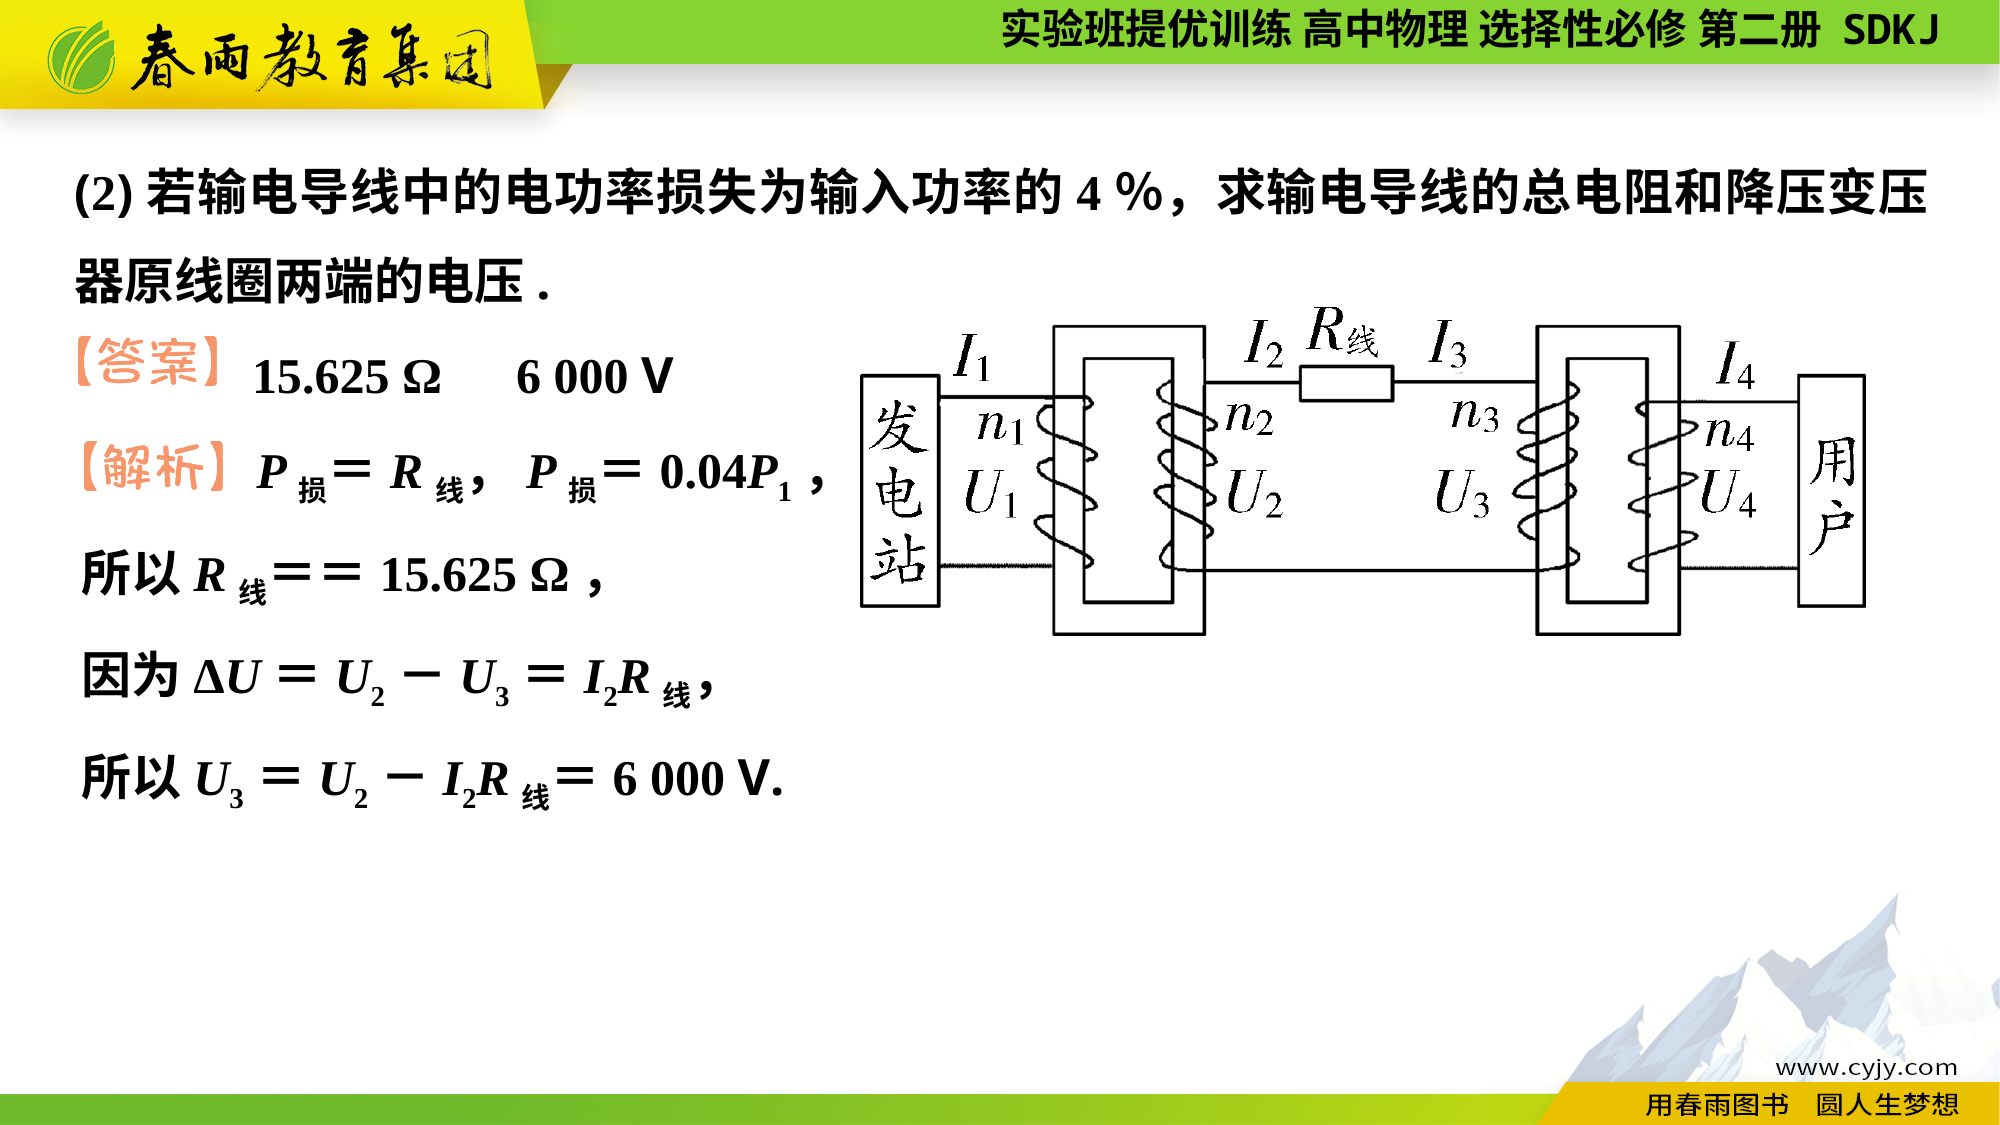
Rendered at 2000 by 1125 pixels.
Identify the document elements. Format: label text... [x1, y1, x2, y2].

text_box 15.625 Ω 6 000 V [237, 306, 854, 411]
list (2)若输电导线中的电功率损失为输入功率的4％，求输电导线的总电阻和降压变压器原线圈两端的电压. [59, 122, 1944, 308]
picture [0, 0, 2000, 1125]
